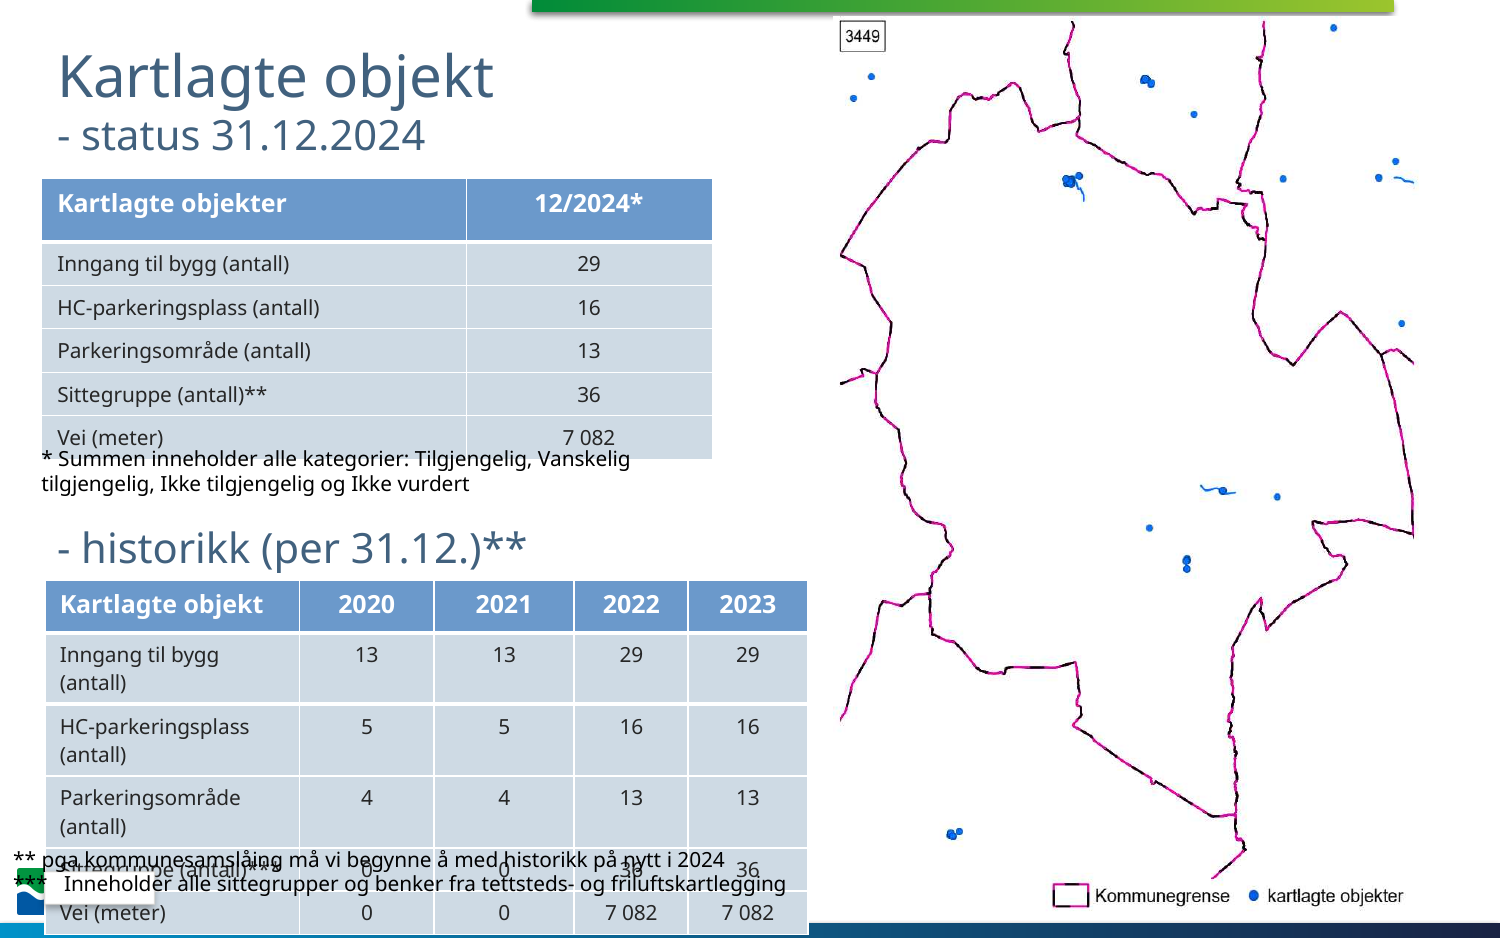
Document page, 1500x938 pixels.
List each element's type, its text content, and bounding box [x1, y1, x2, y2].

table_cell 5 [435, 706, 573, 775]
table_cell 13 [300, 635, 433, 702]
table_header 2020 [300, 581, 433, 631]
table_header Kartlagte objekt [46, 581, 299, 631]
table_cell 36 [802, 849, 807, 890]
table_header 12/2024* [467, 179, 712, 240]
text_box Kartlagte objekt - status 31.12.2024 [42, 24, 828, 167]
text_box * Summen inneholder alle kategorier: Tilgjengelig, Vanskelig tilgjengelig, Ikke tilgjengelig og Ikke vurdert [26, 438, 711, 504]
table_header 2022 [575, 581, 687, 631]
table_cell Vei (meter) [42, 416, 466, 438]
table_cell 0 [435, 904, 573, 934]
table_cell 4 [300, 777, 433, 838]
table_cell 13 [575, 777, 687, 838]
table_cell 13 [689, 777, 807, 847]
table_cell Parkeringsområde (antall) [46, 777, 299, 838]
picture [833, 16, 1419, 913]
table_cell Parkeringsområde (antall) [42, 329, 466, 372]
table_cell 29 [467, 244, 712, 285]
table_cell Vei (meter) [46, 904, 299, 934]
table_cell 7 082 [467, 416, 712, 459]
table_cell 4 [435, 777, 573, 838]
table_cell Sittegruppe (antall)** [42, 373, 466, 415]
table_cell 13 [435, 635, 573, 702]
table_cell Inngang til bygg (antall) [46, 635, 299, 702]
table_cell 16 [467, 286, 712, 328]
table_cell 29 [689, 635, 807, 702]
table_cell 13 [467, 329, 712, 372]
table_cell 16 [575, 706, 687, 775]
table_header 2023 [689, 581, 807, 631]
table_cell 16 [689, 706, 807, 775]
table_header Kartlagte objekter [42, 179, 466, 240]
table_cell 5 [300, 706, 433, 775]
table_cell 7 082 [689, 892, 807, 934]
table_cell 29 [575, 635, 687, 702]
text_box ** pga kommunesamslåing må vi begynne å med historikk på nytt i 2024 *** Inneholder alle sittegrupper og benker fra tettsteds- og friluftskartlegging [0, 838, 802, 904]
table_cell HC-parkeringsplass (antall) [46, 706, 299, 775]
table_header 2021 [435, 581, 573, 631]
table_cell 7 082 [575, 904, 687, 934]
table_cell HC-parkeringsplass (antall) [42, 286, 466, 328]
table_cell 36 [467, 373, 712, 415]
table_cell Inngang til bygg (antall) [42, 244, 466, 285]
text_box - historikk (per 31.12.)** [42, 496, 828, 580]
table_cell 0 [300, 904, 433, 934]
